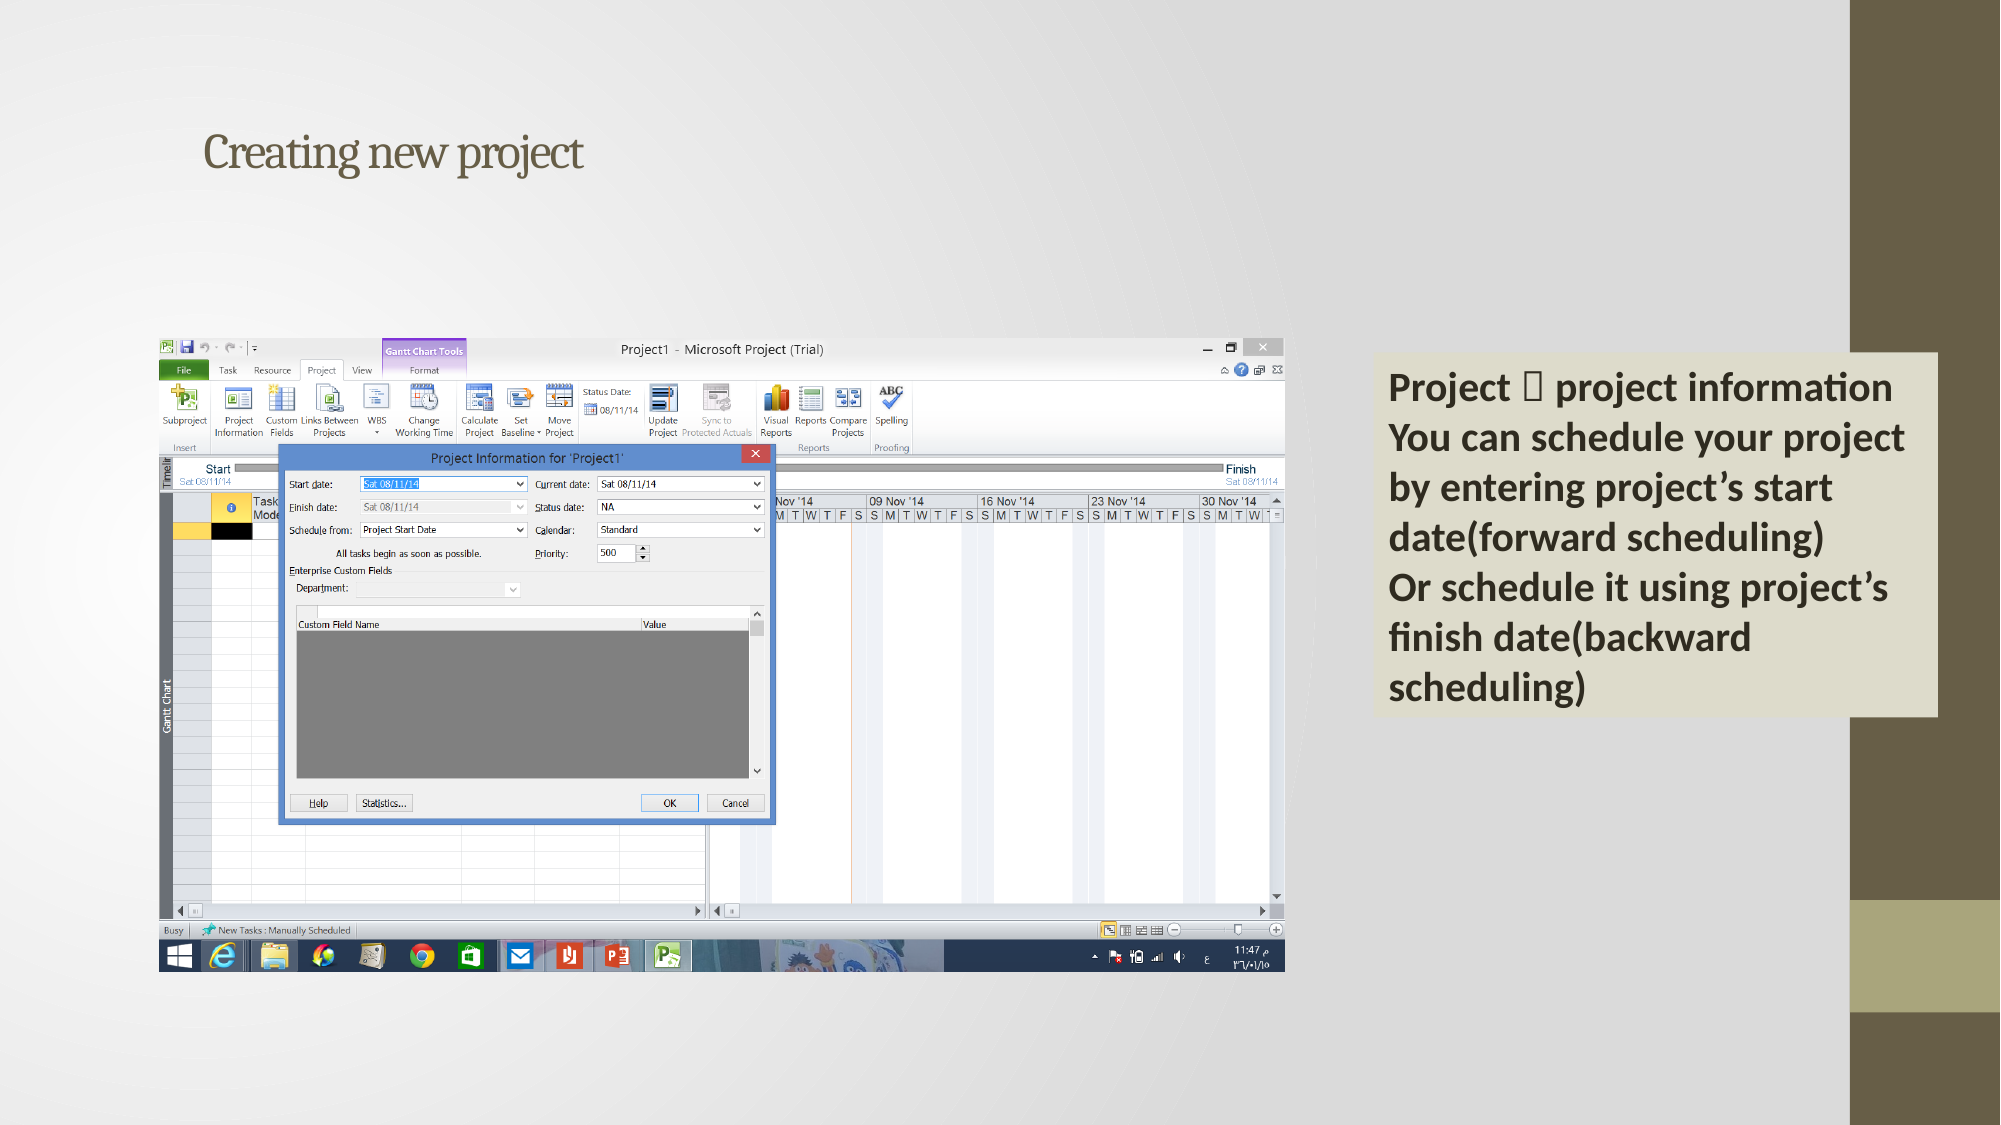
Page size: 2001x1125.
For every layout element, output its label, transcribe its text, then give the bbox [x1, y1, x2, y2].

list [158, 338, 1286, 973]
title Creating new project [175, 79, 1826, 218]
text_box Project  project information You can schedule your project by entering project’s start date(forward scheduling) Or schedule it using project’s finish date(backward scheduling) [1373, 352, 1938, 718]
